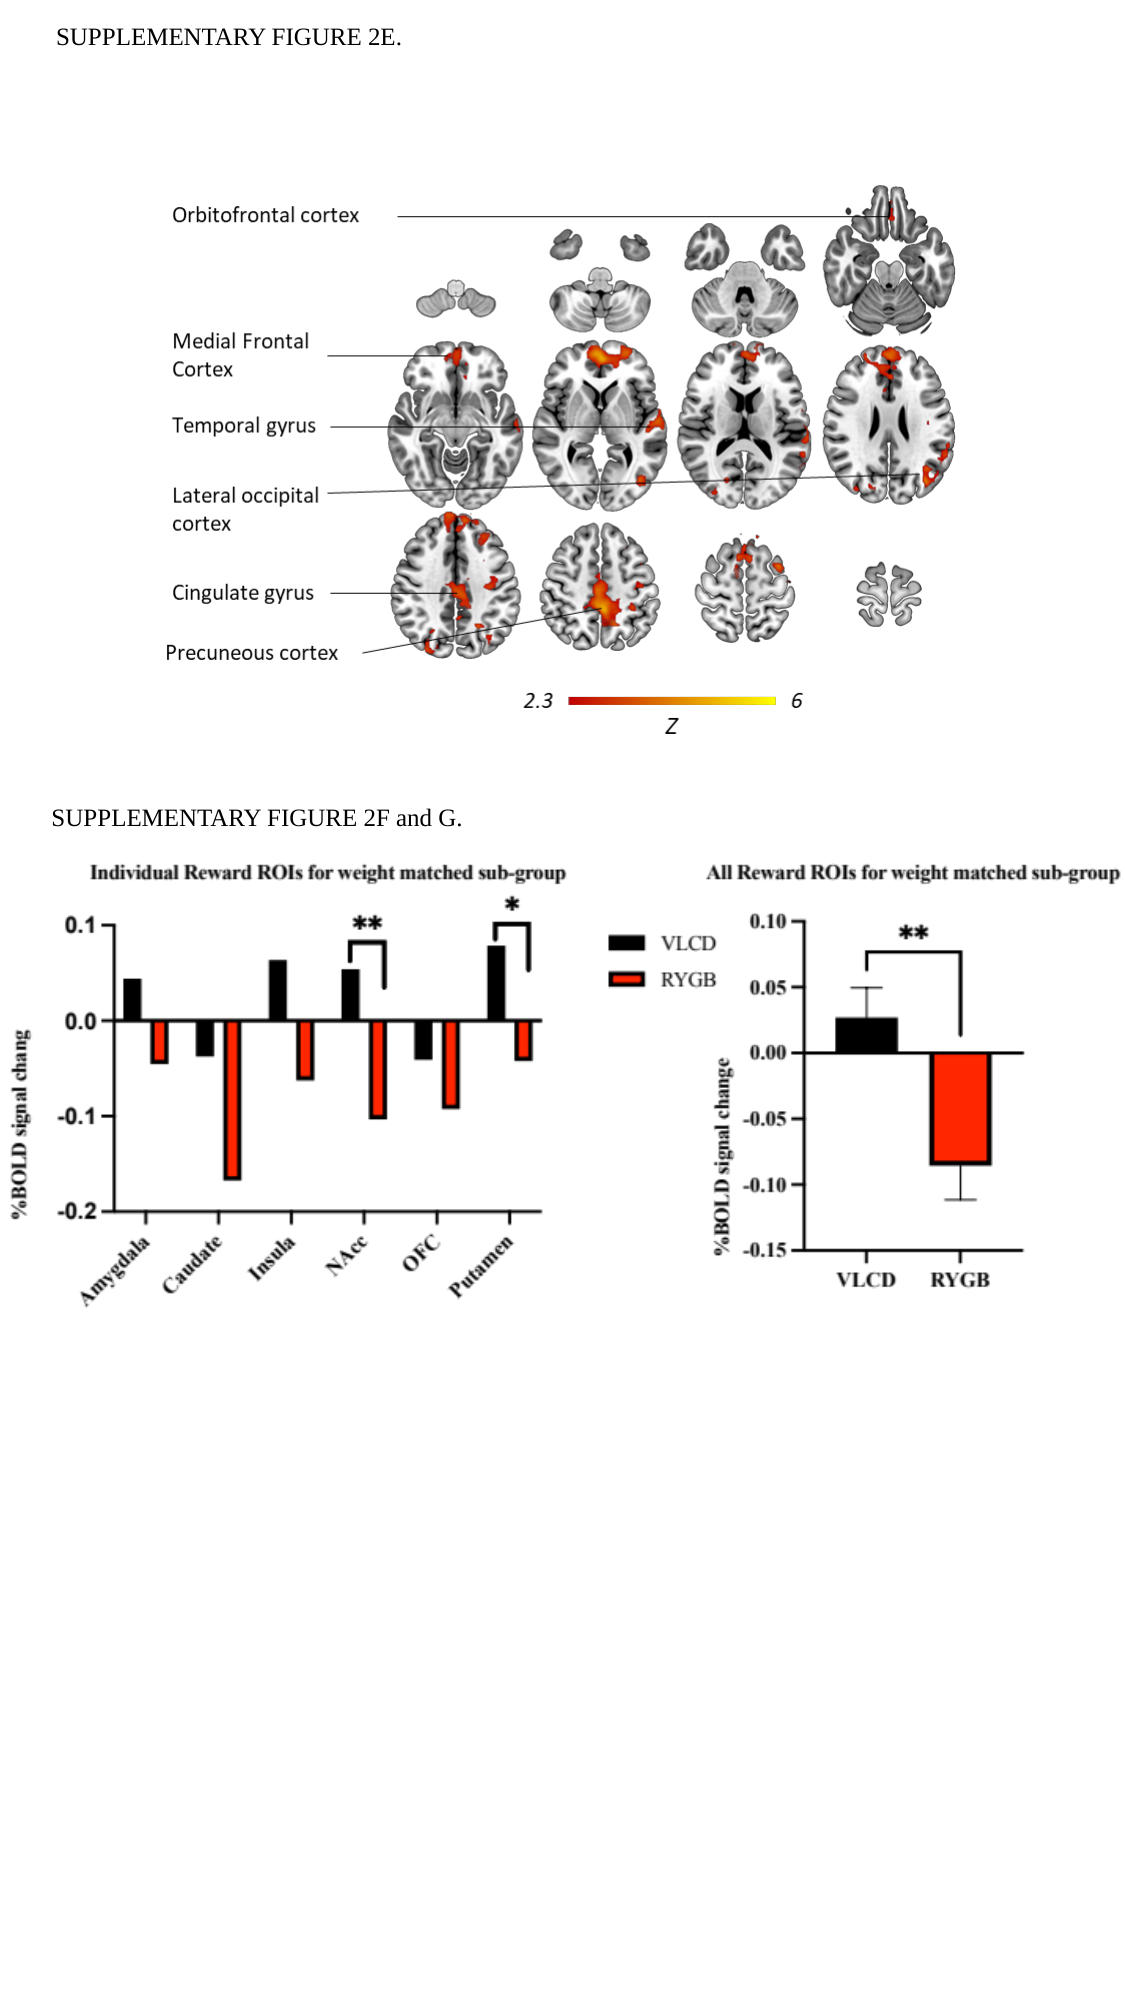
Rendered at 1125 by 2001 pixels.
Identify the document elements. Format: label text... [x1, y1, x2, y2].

picture [150, 182, 961, 756]
text_box SUPPLEMENTARY FIGURE 2F and G. [36, 793, 1089, 839]
text_box SUPPLEMENTARY FIGURE 2E. [41, 13, 1093, 58]
picture [0, 851, 1125, 1311]
